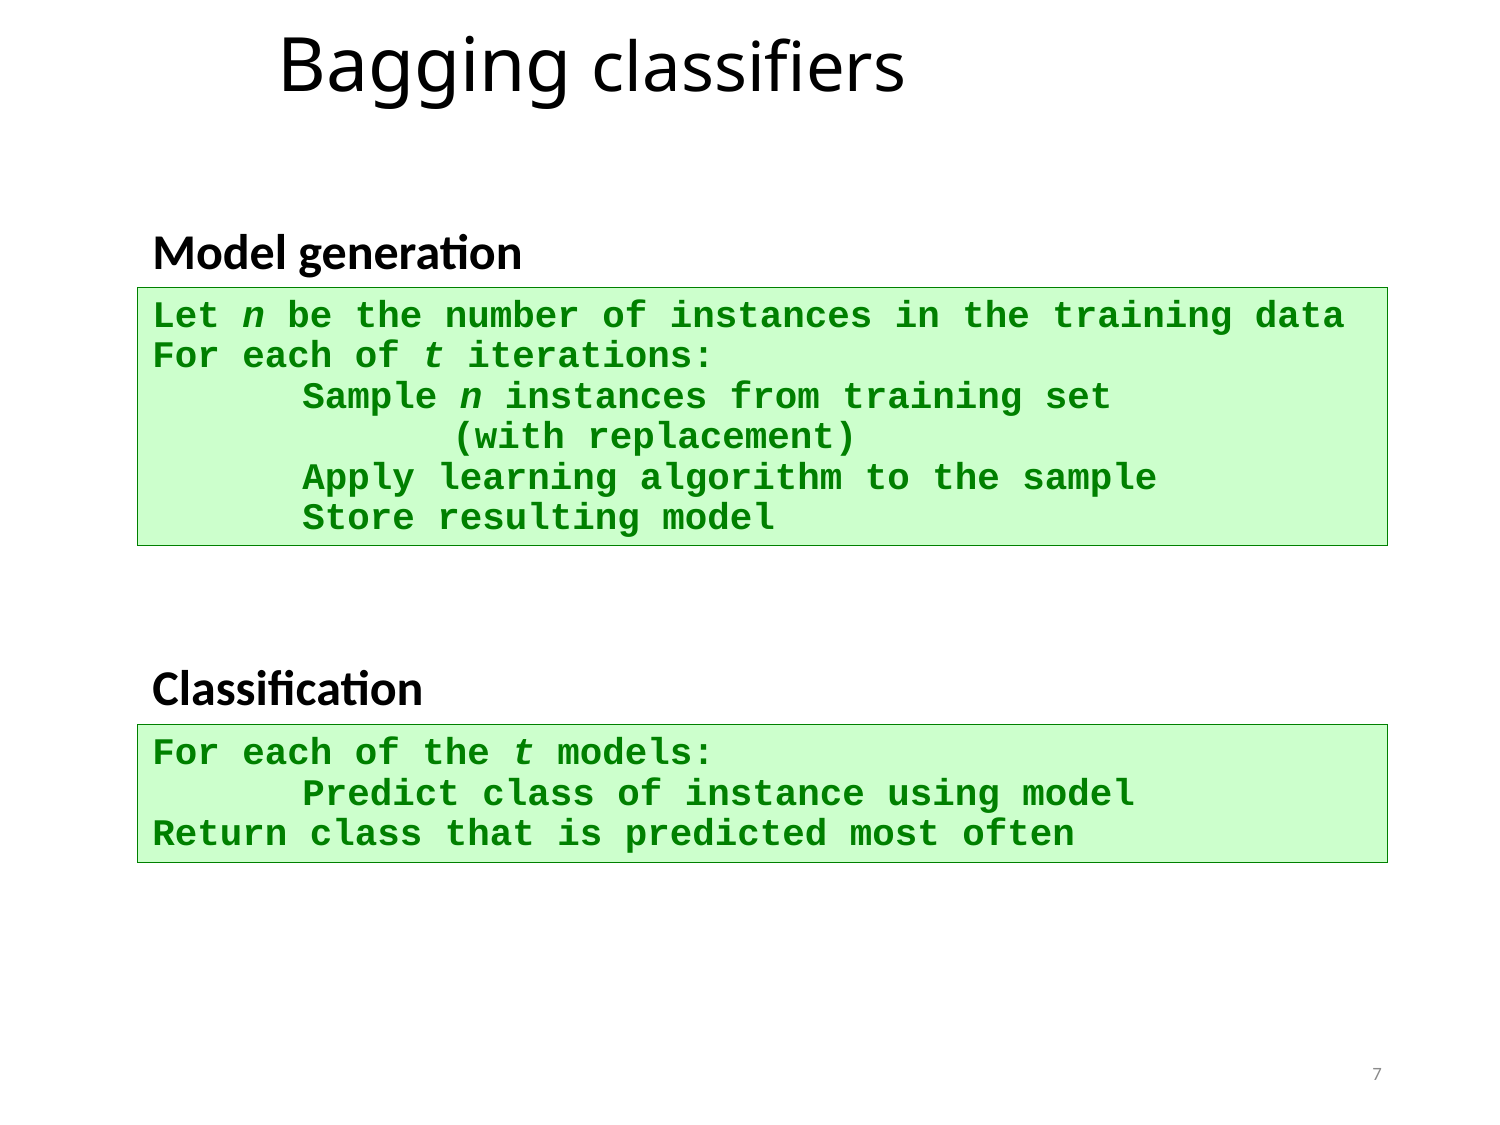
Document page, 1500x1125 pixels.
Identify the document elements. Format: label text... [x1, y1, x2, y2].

text_box Let n be the number of instances in the training data For each of t iterations: Sample n instances from training set (with replacement) Apply learning algorithm to the sample Store resulting model [137, 287, 1388, 546]
text_box Classification [137, 647, 1326, 738]
text_box Model generation [137, 212, 1326, 303]
slide_number 7 [1059, 1042, 1397, 1103]
title Bagging classifiers [262, 0, 1500, 148]
text_box For each of the t models: Predict class of instance using model Return class that is predicted most often [137, 724, 1388, 863]
